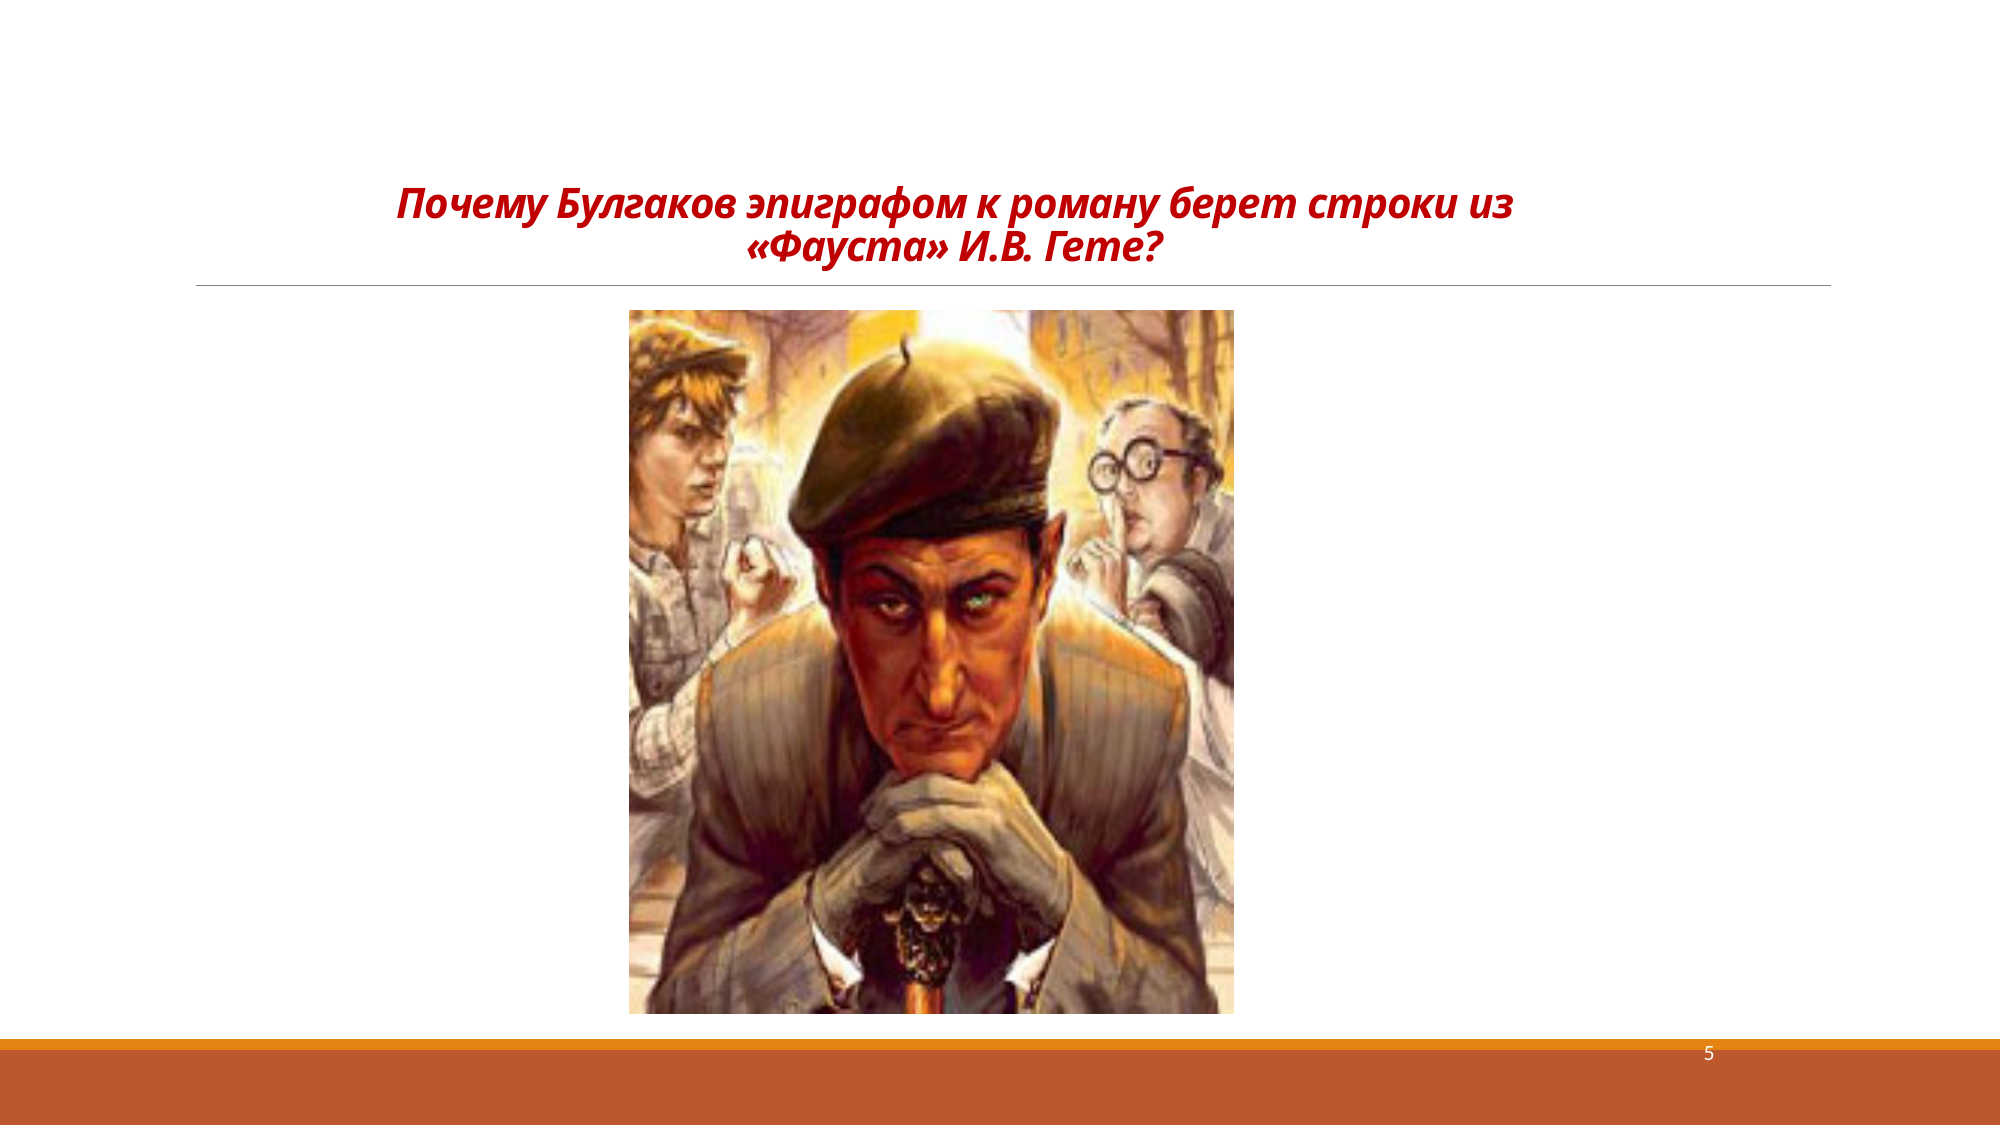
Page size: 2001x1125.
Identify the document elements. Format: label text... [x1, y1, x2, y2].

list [628, 310, 1235, 1015]
title Почему Булгаков эпиграфом к роману берет строки из «Фауста» И.В. Гете? [279, 80, 1630, 329]
slide_number 5 [1629, 1014, 1730, 1089]
